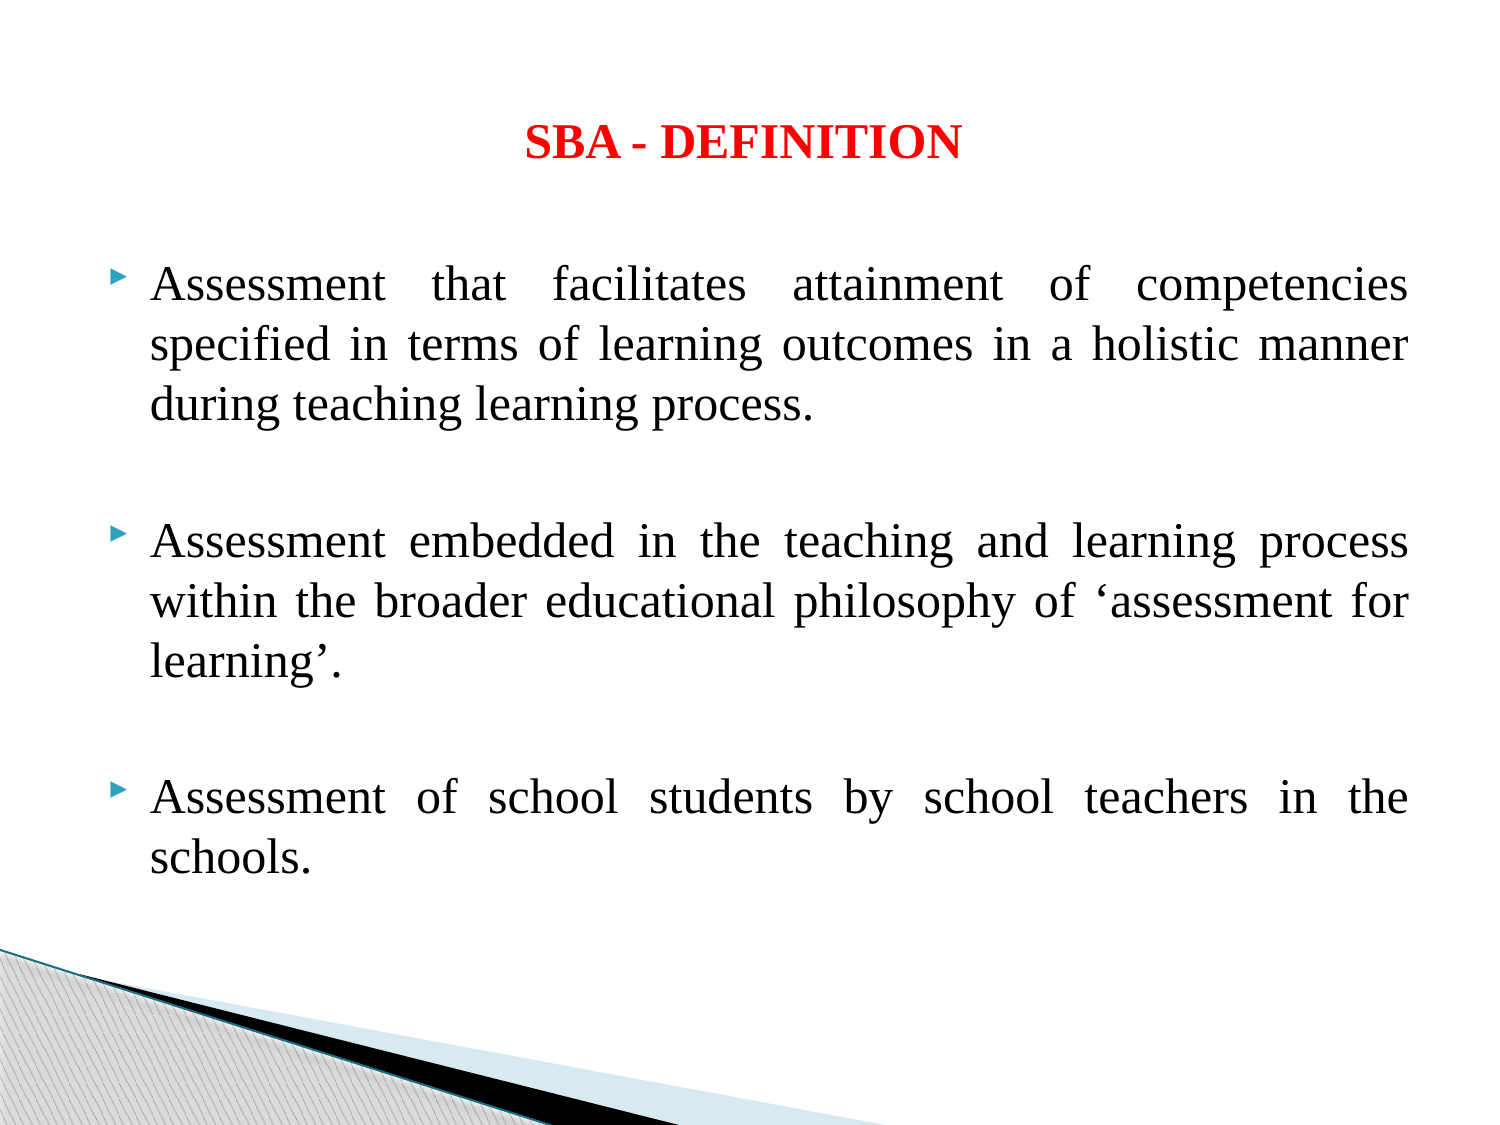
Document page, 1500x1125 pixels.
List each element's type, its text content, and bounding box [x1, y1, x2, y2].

title SBA - DEFINITION [75, 45, 1425, 233]
list Assessment that facilitates attainment of competencies specified in terms of learning outcomes in a holistic manner during teaching learning process. Assessment embedded in the teaching and learning process within the broader educational philosophy of ‘assessment for learning’. Assessment of school students by school teachers in the schools. [75, 243, 1425, 986]
